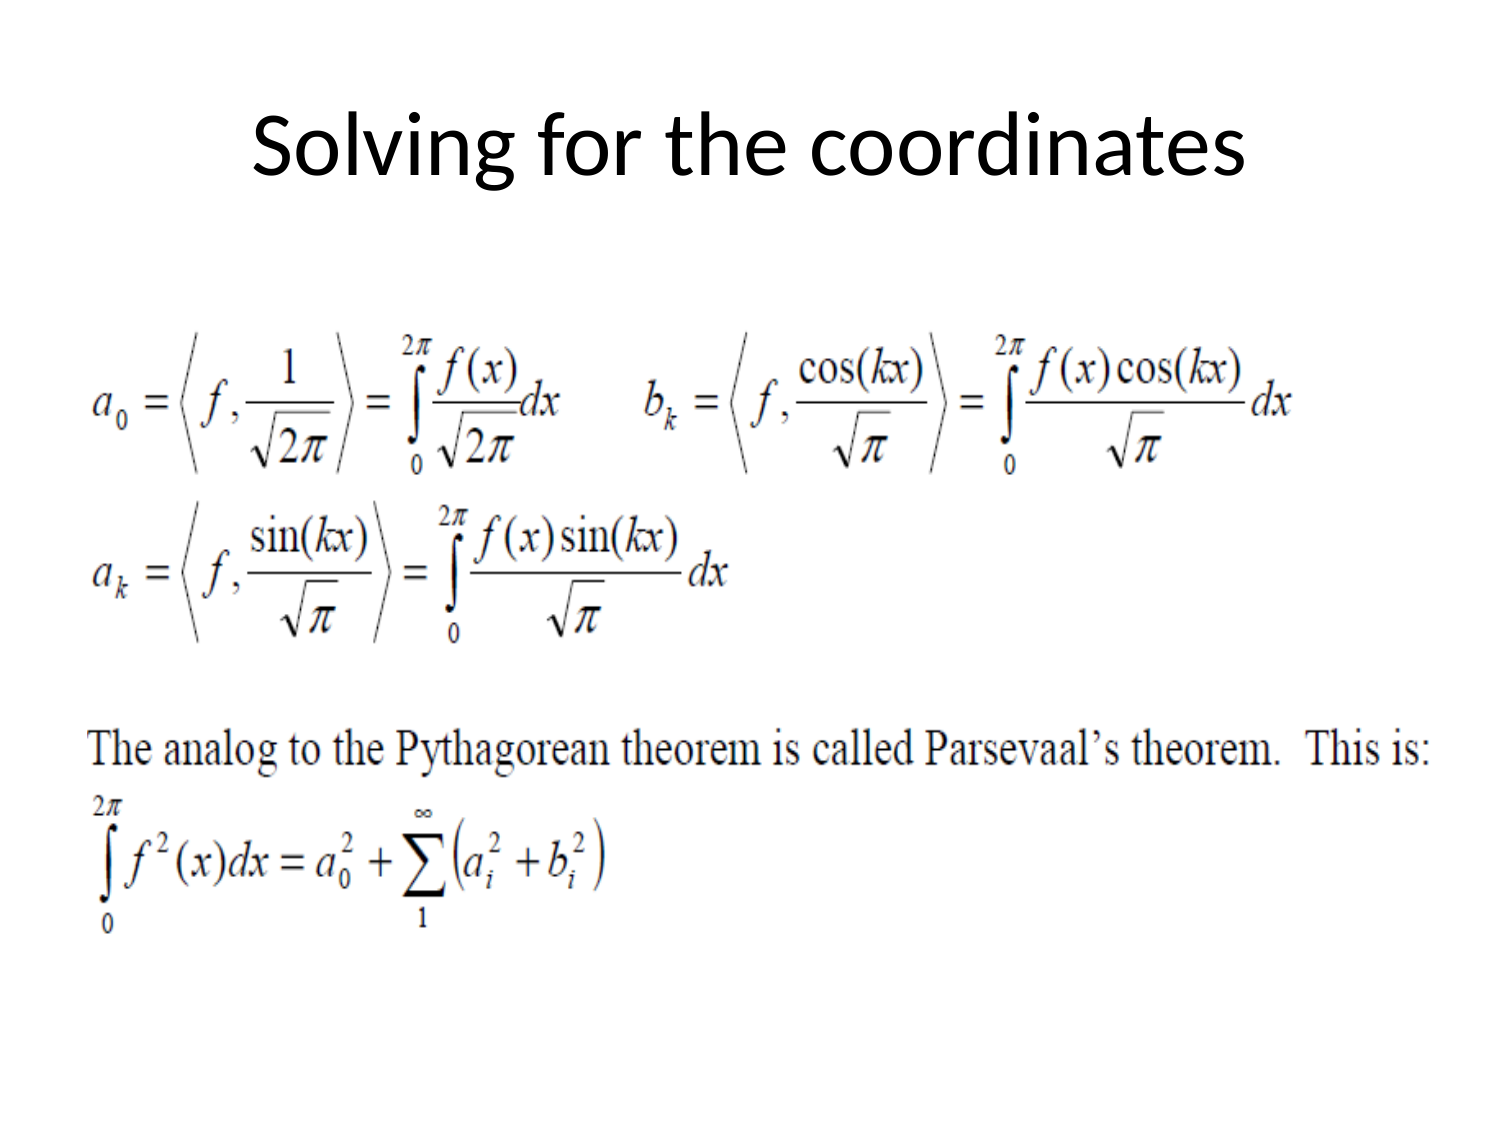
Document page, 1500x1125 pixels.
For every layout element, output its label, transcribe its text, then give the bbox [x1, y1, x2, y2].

picture [87, 274, 1456, 951]
title Solving for the coordinates [75, 45, 1425, 233]
